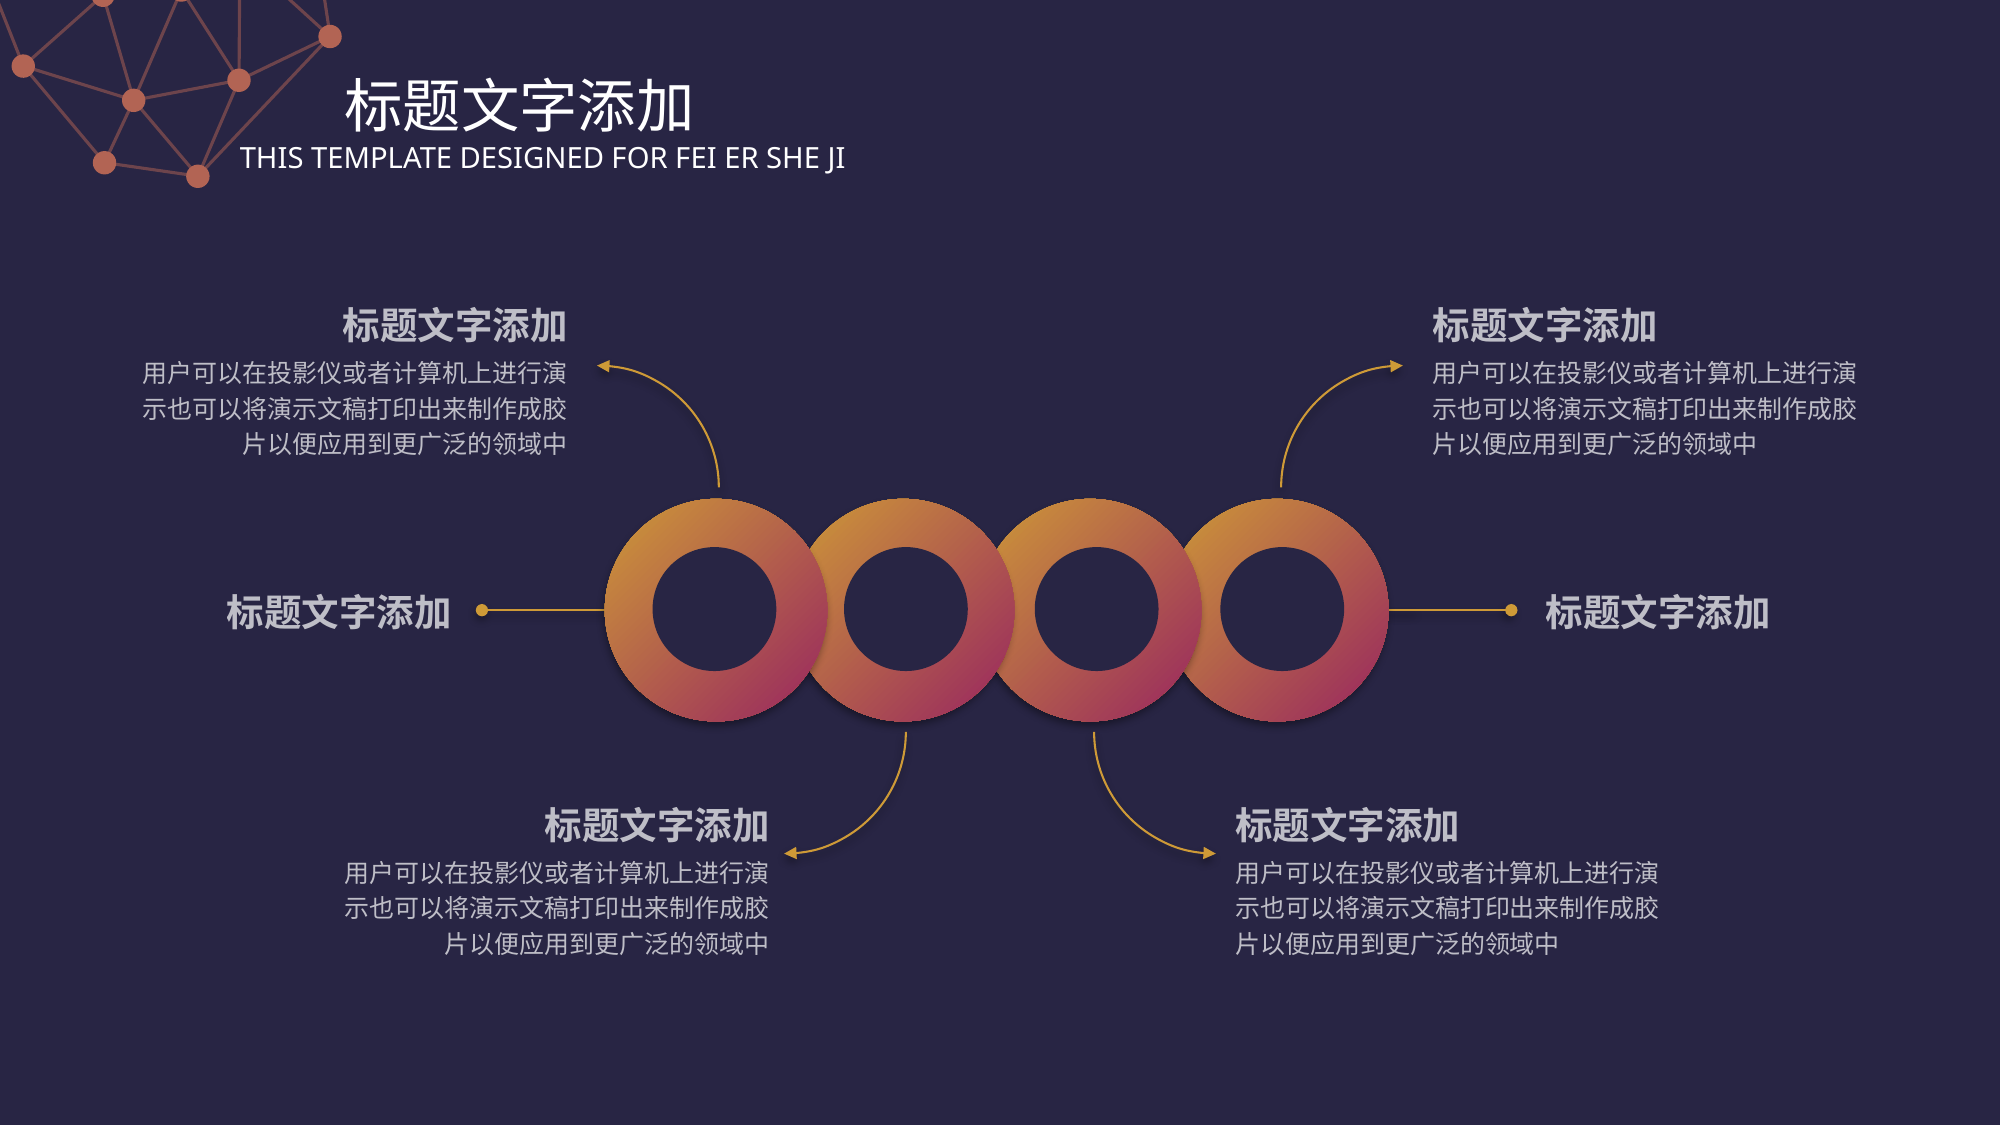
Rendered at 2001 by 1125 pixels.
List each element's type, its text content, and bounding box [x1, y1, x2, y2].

text_box [815, 611, 1016, 723]
text_box [844, 547, 968, 610]
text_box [114, 285, 583, 469]
text_box [603, 497, 829, 610]
text_box [1188, 611, 1390, 723]
text_box [1280, 360, 1403, 488]
text_box [1093, 731, 1216, 860]
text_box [316, 785, 785, 969]
text_box [998, 497, 1203, 610]
text_box 标题文字添加 [1531, 572, 1826, 641]
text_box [0, 0, 339, 156]
text_box [1220, 611, 1345, 672]
text_box [844, 611, 968, 672]
text_box [811, 497, 1016, 610]
text_box [1034, 611, 1159, 672]
text_box [603, 611, 829, 723]
text_box [652, 611, 777, 672]
text_box [597, 360, 720, 488]
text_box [1417, 285, 1886, 469]
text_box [1220, 785, 1689, 969]
text_box [1002, 611, 1203, 723]
text_box [652, 547, 777, 610]
text_box [1184, 497, 1390, 610]
text_box 标题文字添加 [171, 572, 467, 641]
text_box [327, 61, 759, 183]
text_box [784, 731, 907, 860]
text_box [1034, 547, 1159, 610]
text_box [1220, 547, 1345, 610]
